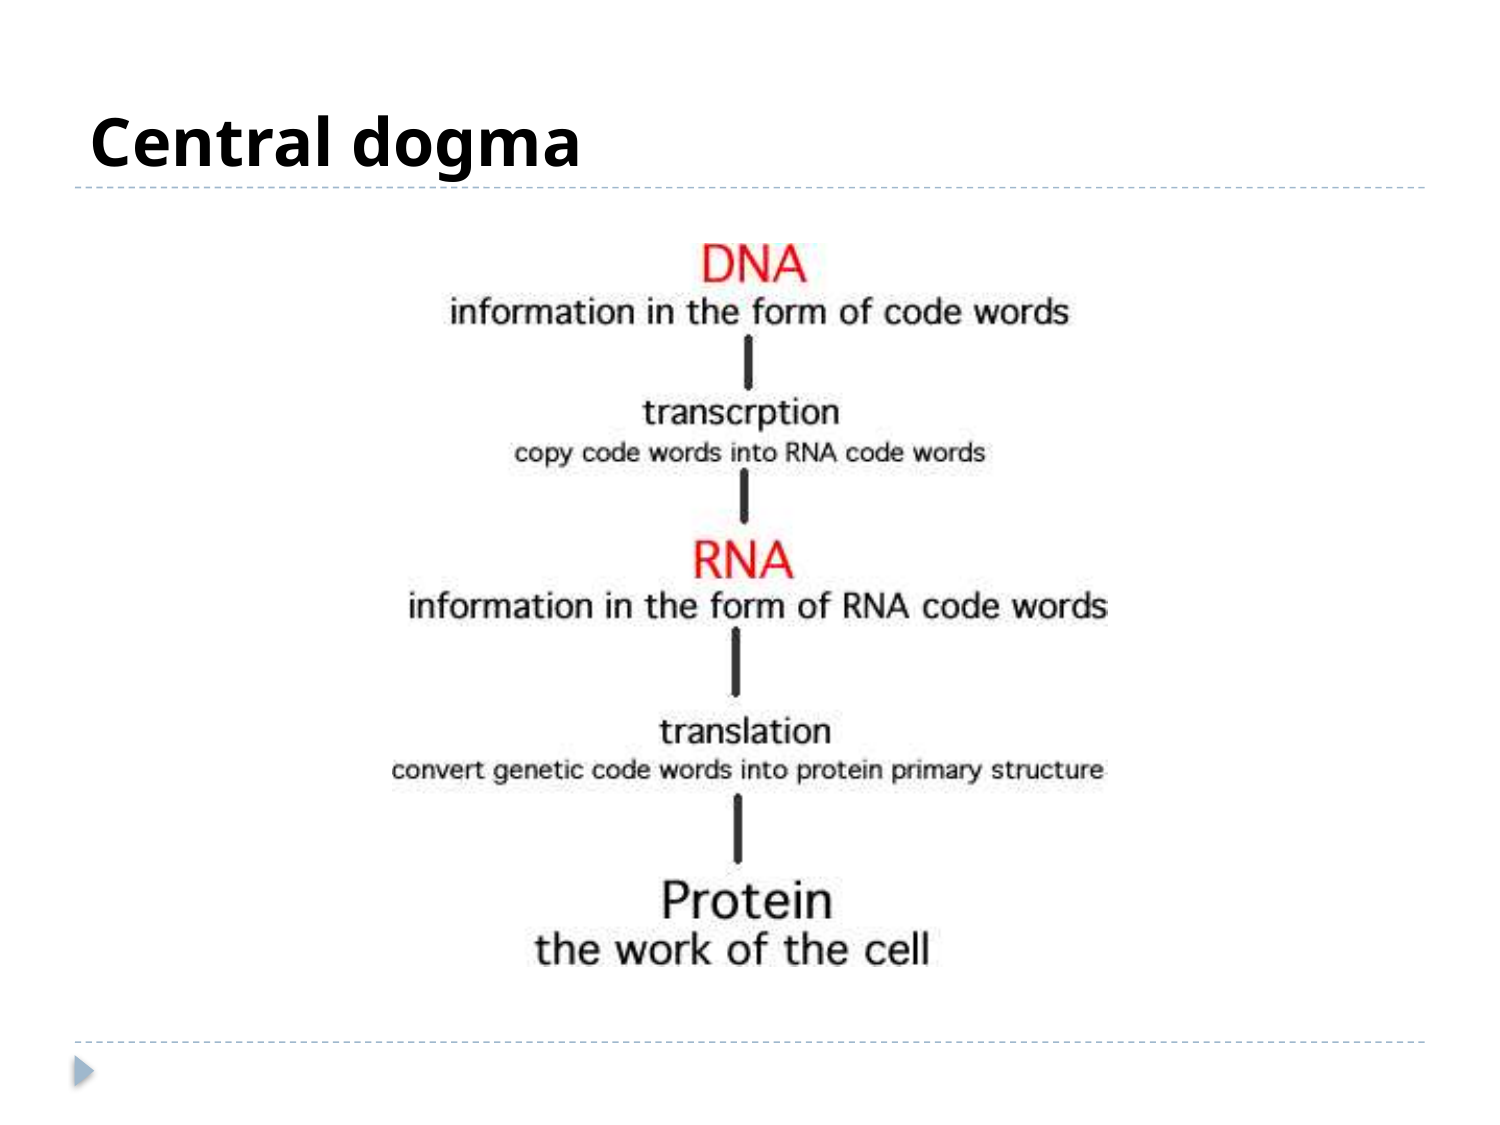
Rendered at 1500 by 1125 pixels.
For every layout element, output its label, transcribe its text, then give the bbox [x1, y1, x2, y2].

title Central dogma [75, 24, 1425, 188]
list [392, 243, 1108, 967]
